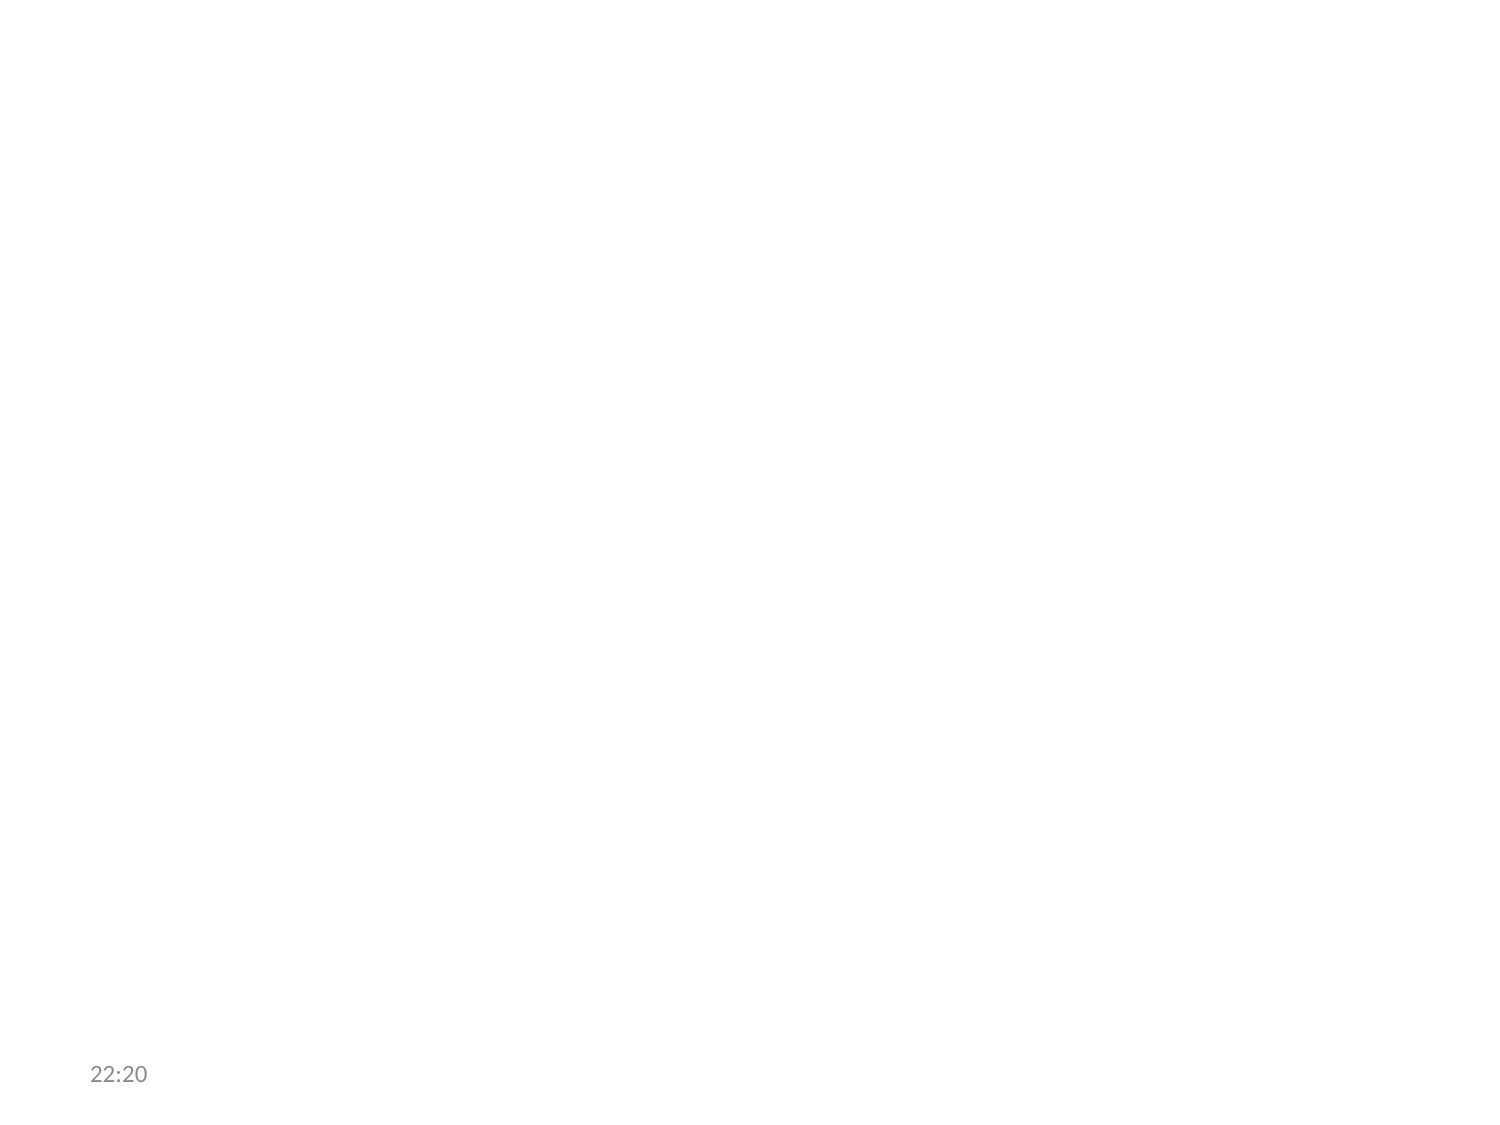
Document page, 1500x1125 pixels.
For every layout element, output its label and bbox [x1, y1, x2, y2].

slide_number [75, 1042, 425, 1103]
